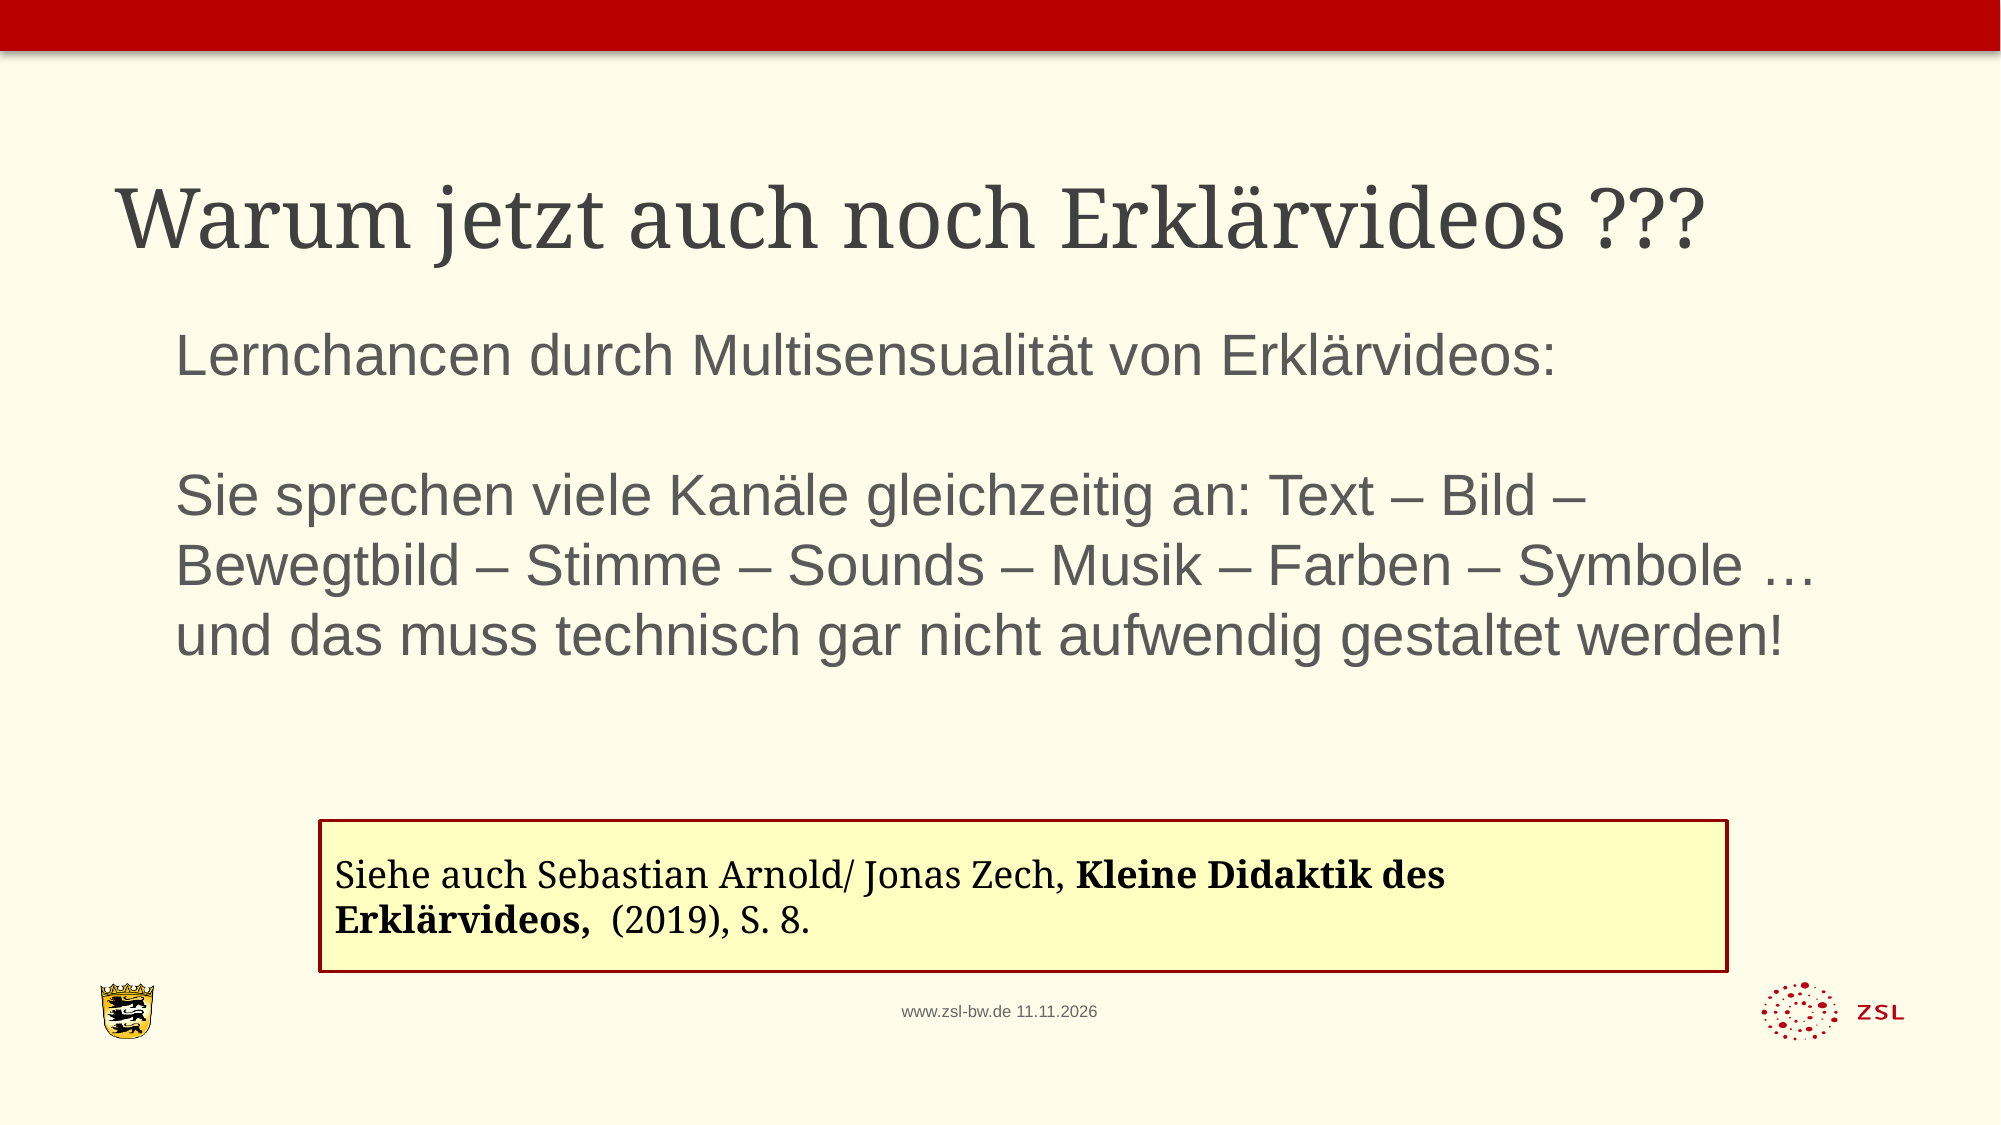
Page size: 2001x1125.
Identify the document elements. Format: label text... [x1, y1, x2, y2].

list Lernchancen durch Multisensualität von Erklärvideos: Sie sprechen viele Kanäle gleichzeitig an: Text – Bild – Bewegtbild – Stimme – Sounds – Musik – Farben – Symbole … und das muss technisch gar nicht aufwendig gestaltet werden! [142, 310, 1873, 972]
picture [1760, 981, 1905, 1041]
title Warum jetzt auch noch Erklärvideos ??? [99, 127, 1900, 303]
picture [98, 981, 156, 1041]
text_box Siehe auch Sebastian Arnold/ Jonas Zech, Kleine Didaktik des Erklärvideos, (2019), S. 8. [318, 819, 1729, 973]
